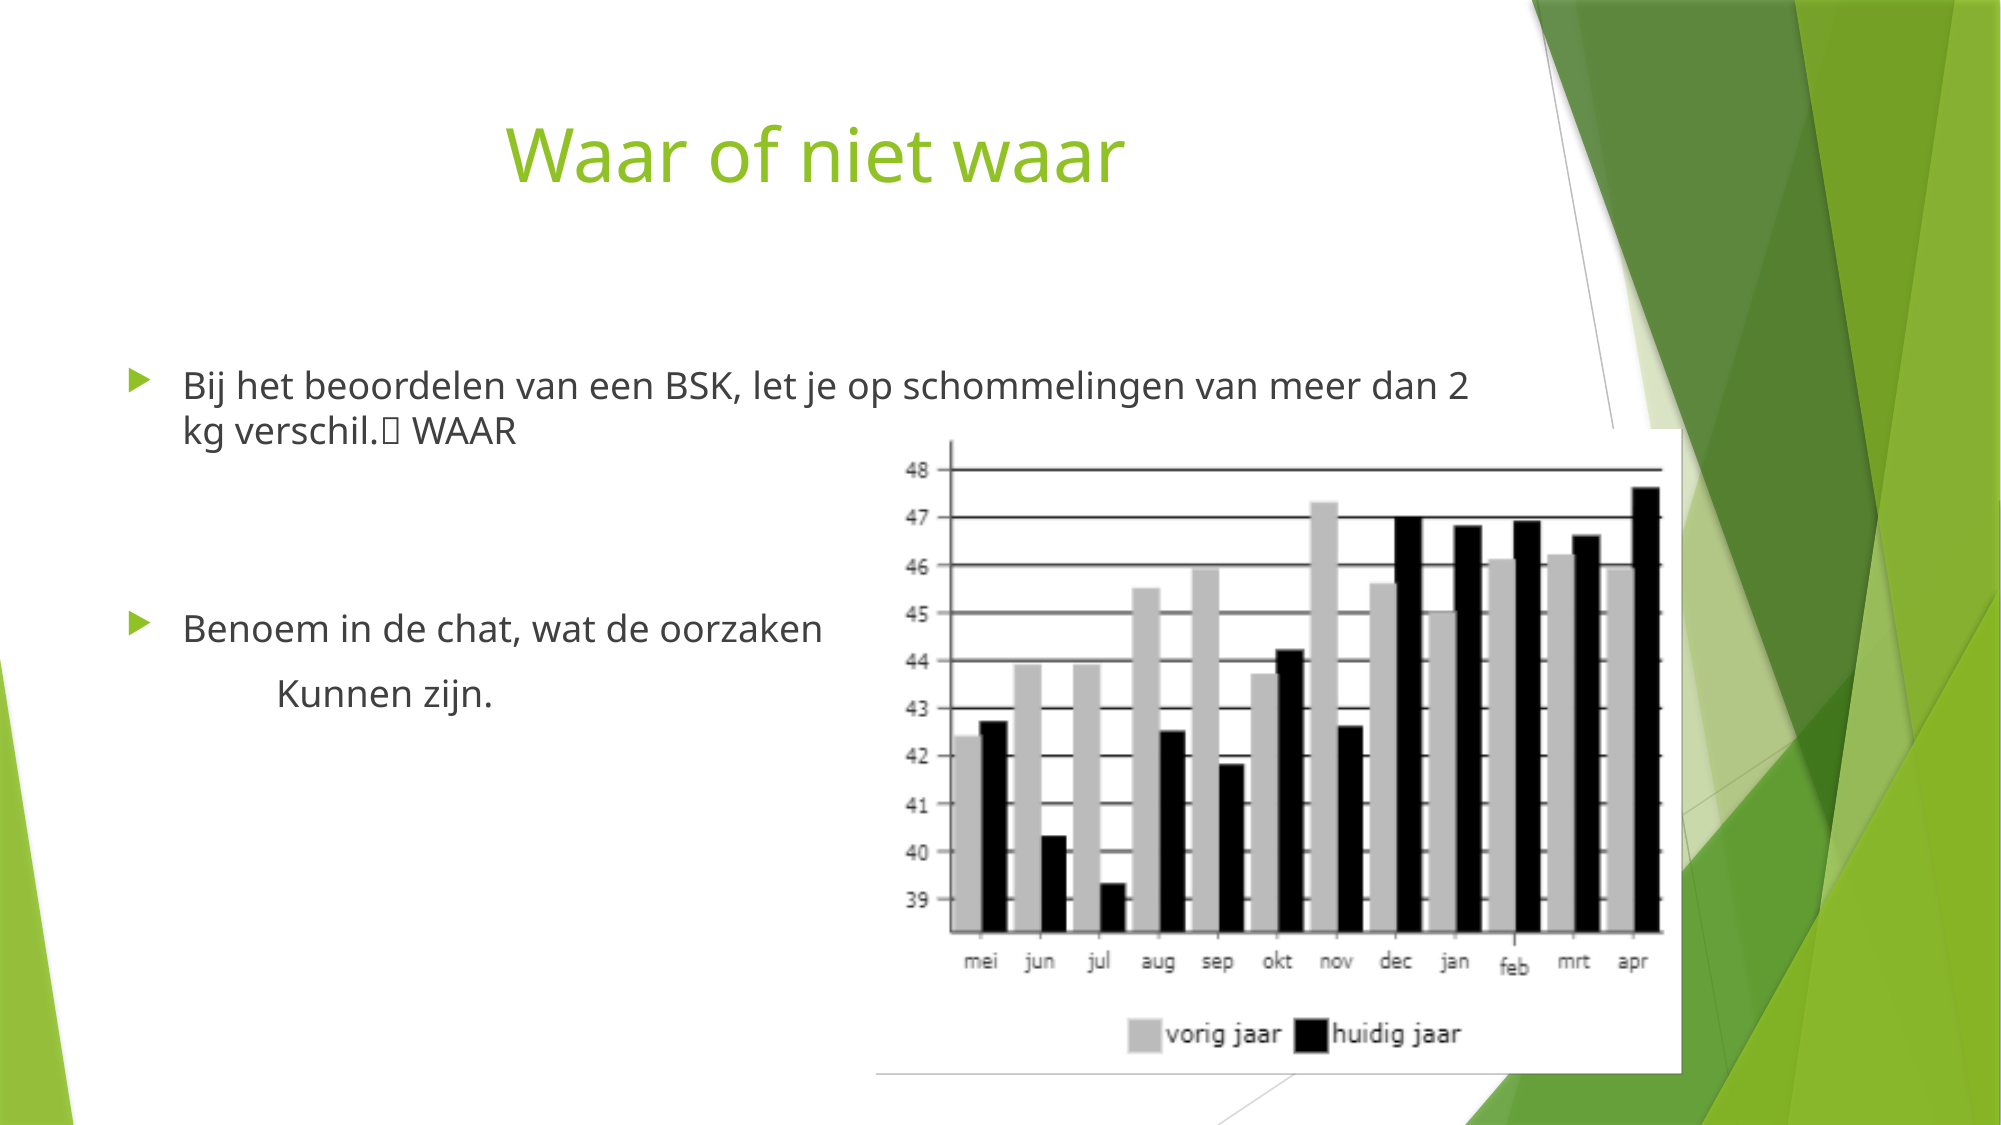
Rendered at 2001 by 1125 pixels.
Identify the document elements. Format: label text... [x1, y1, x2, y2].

list Bij het beoordelen van een BSK, let je op schommelingen van meer dan 2 kg verschil. WAAR Benoem in de chat, wat de oorzaken Kunnen zijn. [111, 354, 1522, 992]
title Waar of niet waar [111, 99, 1522, 317]
picture [875, 429, 1686, 1078]
